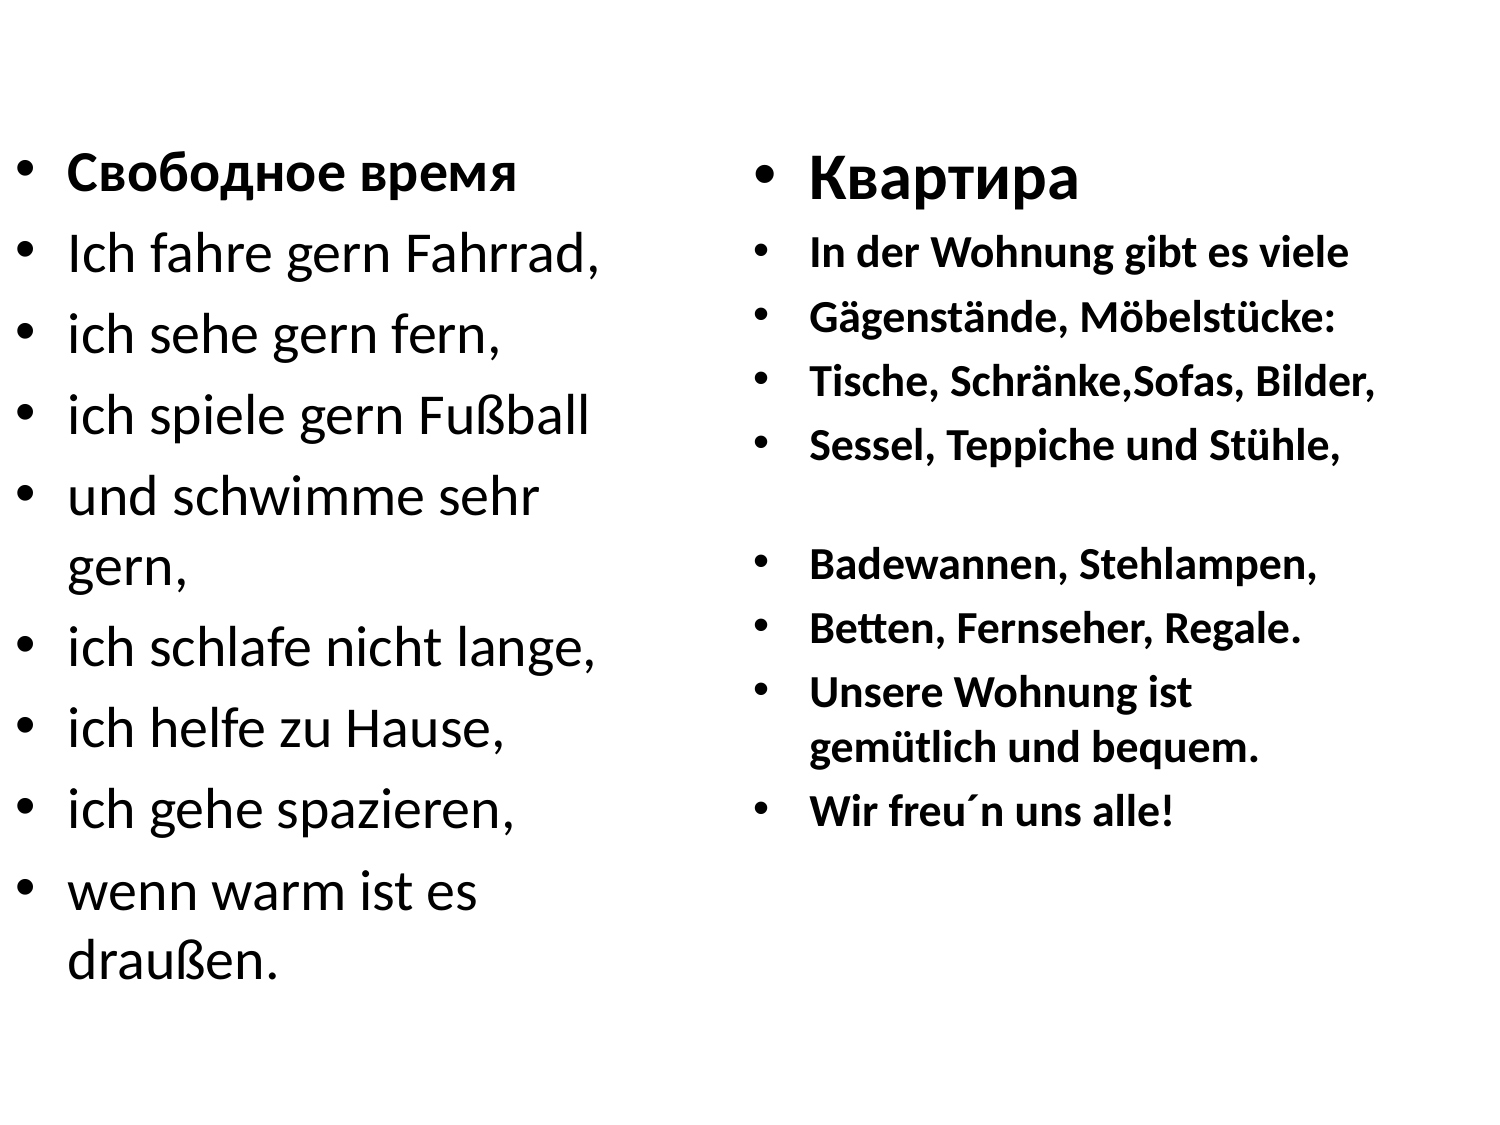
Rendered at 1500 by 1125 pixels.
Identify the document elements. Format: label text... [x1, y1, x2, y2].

list Свободное время Ich fahre gern Fahrrad, ich sehe gern fern, ich spiele gern Fußball und schwimme sehr gern, ich schlafe nicht lange, ich helfe zu Hause, ich gehe spazieren, wenn warm ist es draußen. [0, 125, 663, 1005]
list Квартира In der Wohnung gibt es viele Gägenstände, Möbelstücke: Tische, Schränke,Sofas, Bilder, Sessel, Teppiche und Stühle, Badewannen, Stehlampen, Betten, Fernseher, Regale. Unsere Wohnung ist gemütlich und bequem. Wir freu´n uns alle! [738, 125, 1402, 970]
